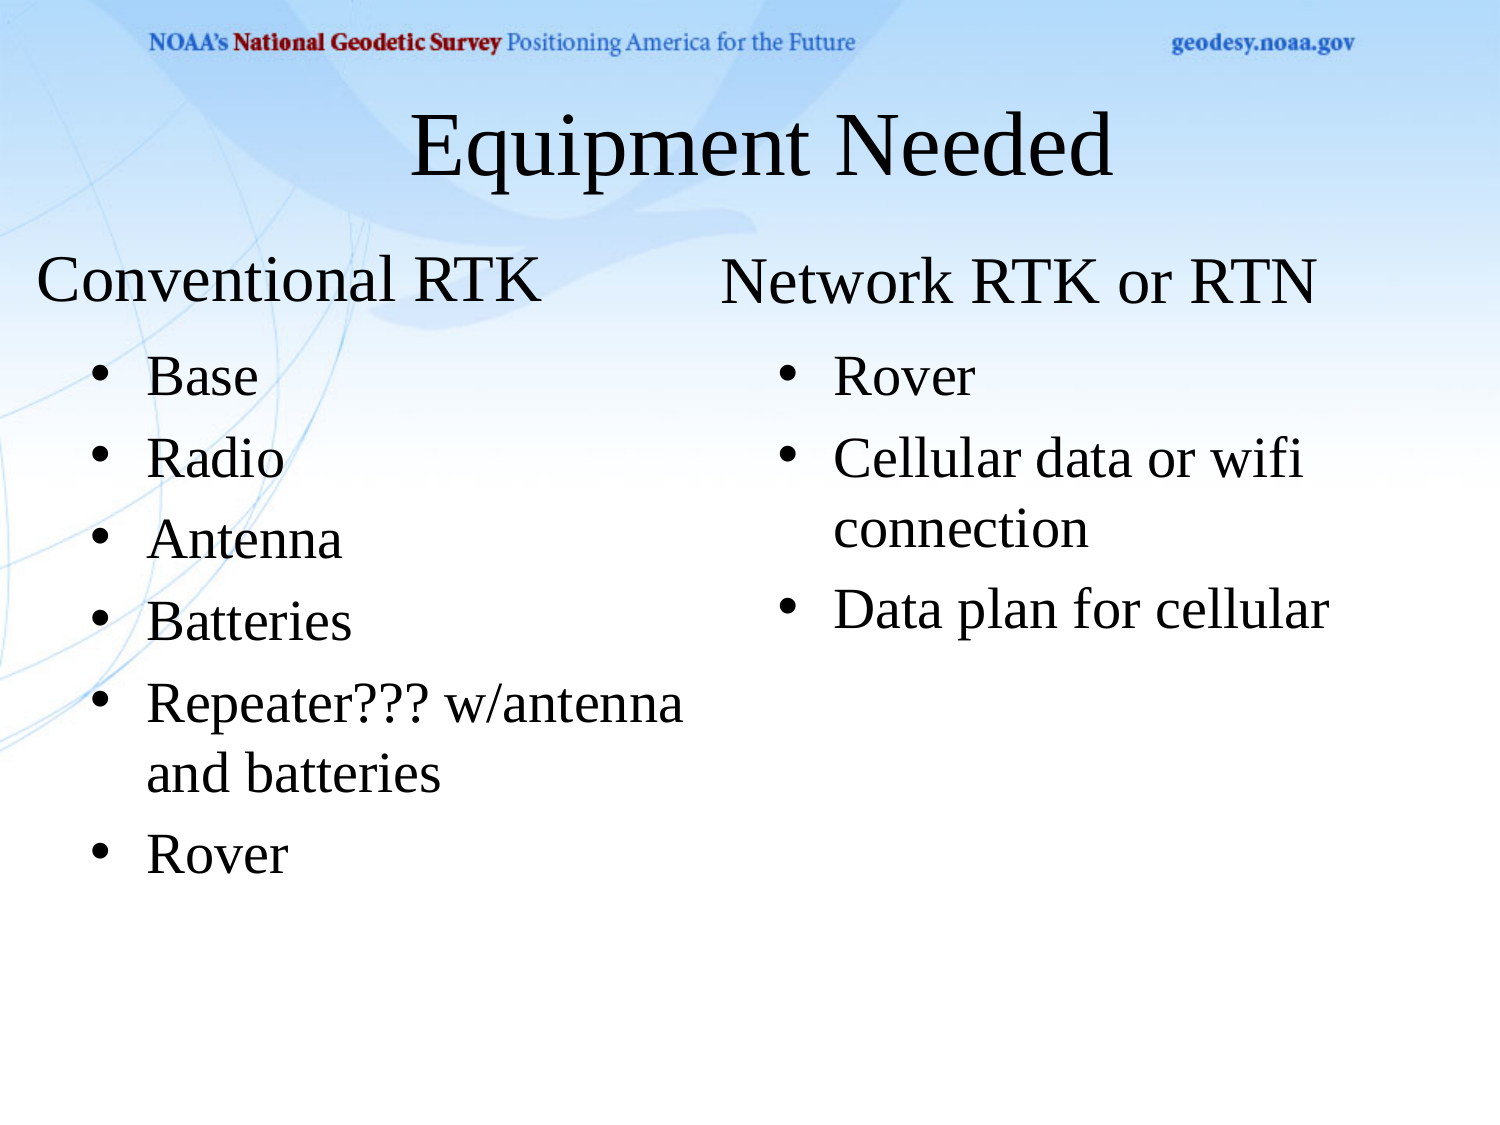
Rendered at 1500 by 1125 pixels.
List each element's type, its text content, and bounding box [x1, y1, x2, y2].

title Equipment Needed [87, 44, 1438, 233]
picture [0, 0, 1500, 1125]
list Base Radio Antenna Batteries Repeater??? w/antenna and batteries Rover [75, 329, 738, 1073]
text_box Network RTK or RTN [705, 229, 1335, 325]
text_box Conventional RTK [22, 227, 559, 322]
list Rover Cellular data or wifi connection Data plan for cellular [762, 329, 1425, 1073]
